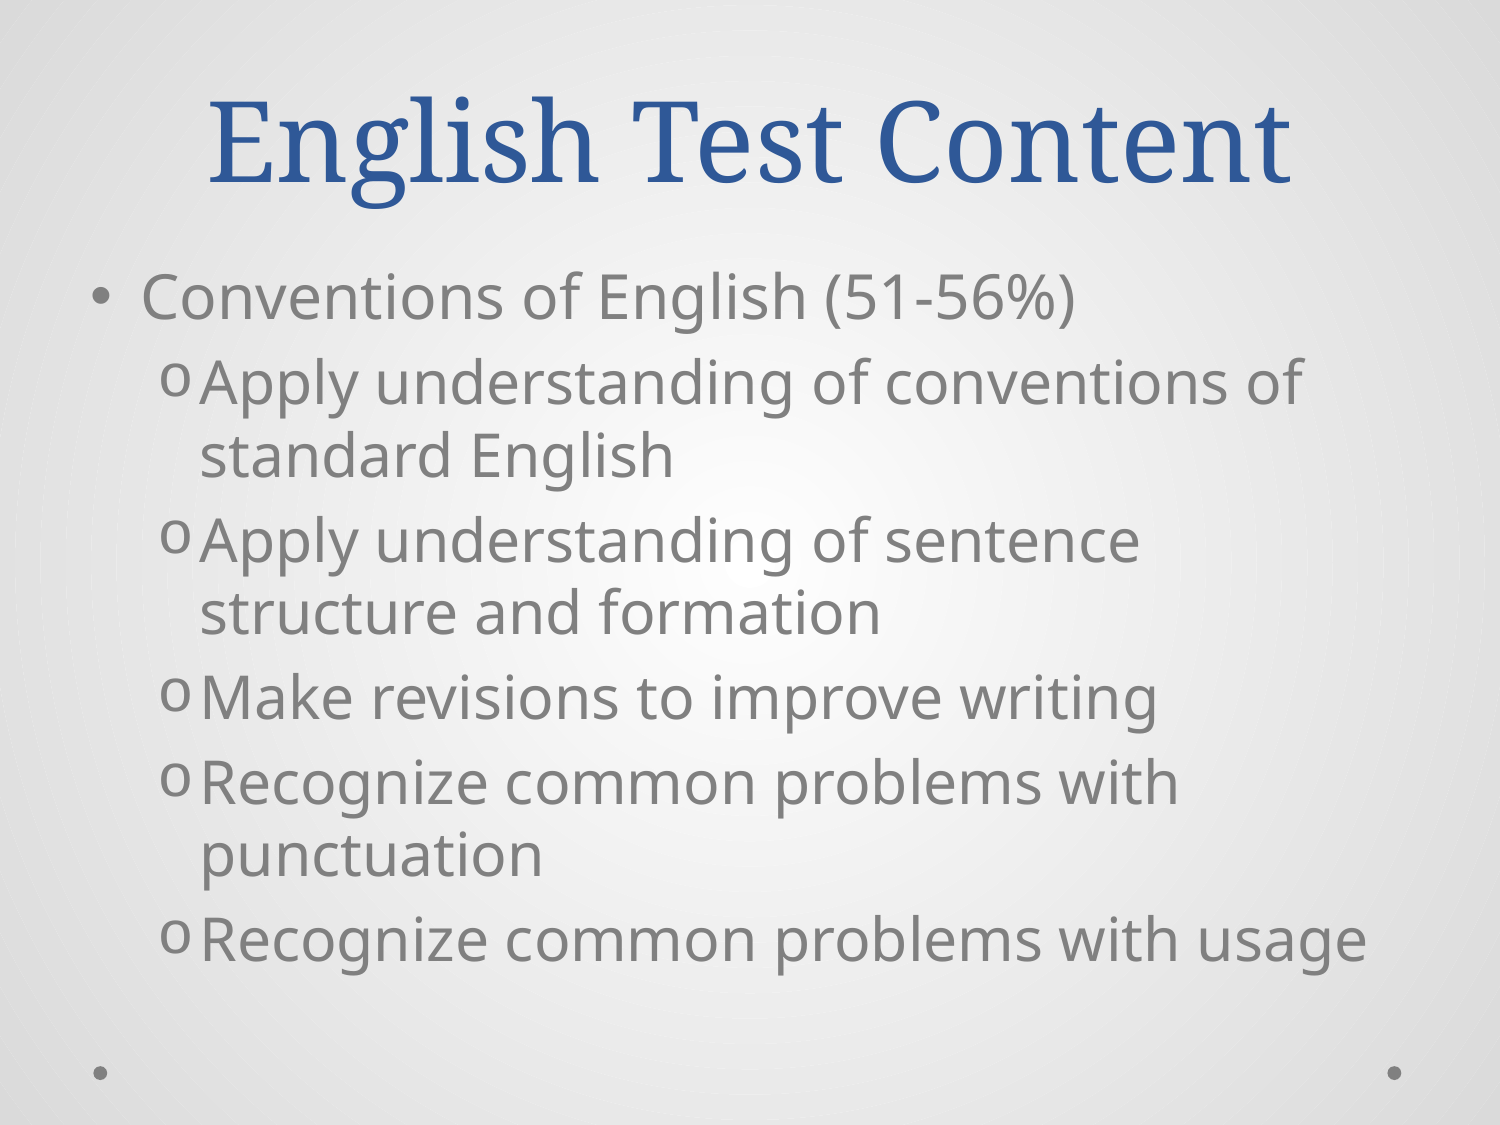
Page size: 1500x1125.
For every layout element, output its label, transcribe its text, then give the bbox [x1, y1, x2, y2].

title English Test Content [75, 37, 1425, 213]
list Conventions of English (51-56%) Apply understanding of conventions of standard English Apply understanding of sentence structure and formation Make revisions to improve writing Recognize common problems with punctuation Recognize common problems with usage [75, 249, 1425, 993]
